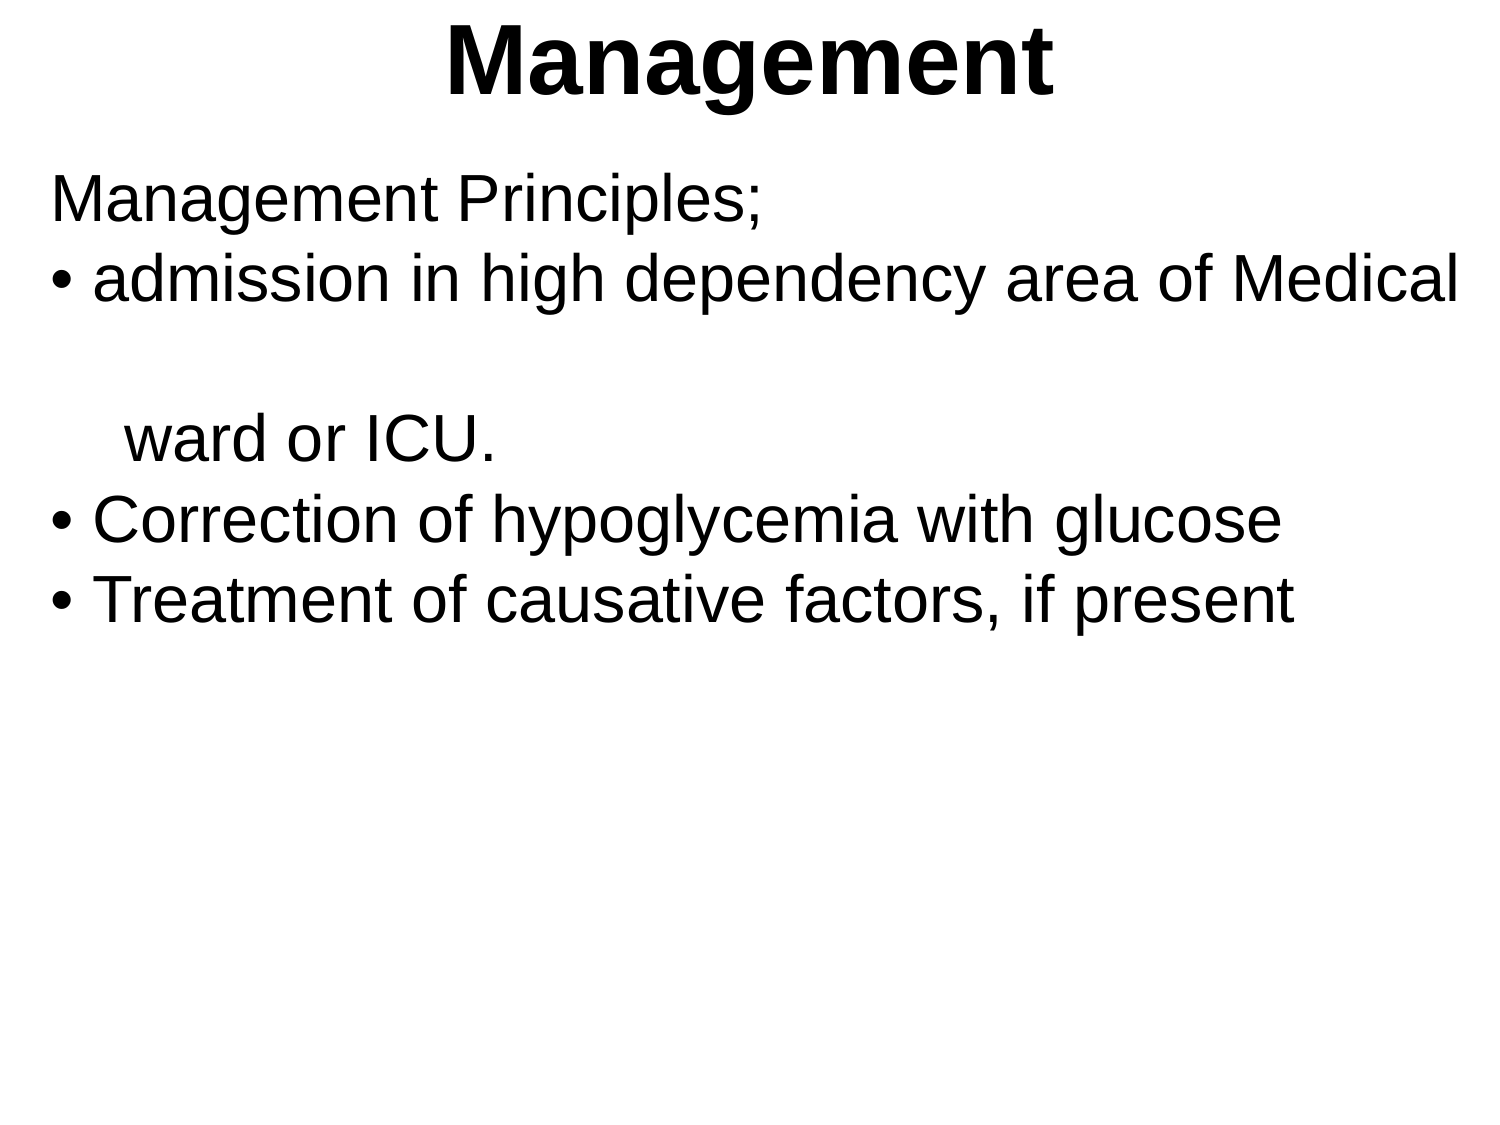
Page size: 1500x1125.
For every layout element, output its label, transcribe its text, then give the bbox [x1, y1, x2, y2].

title Management [103, 0, 1397, 124]
list Management Principles; • admission in high dependency area of Medical ward or ICU. • Correction of hypoglycemia with glucose • Treatment of causative factors, if present [35, 147, 1478, 1093]
